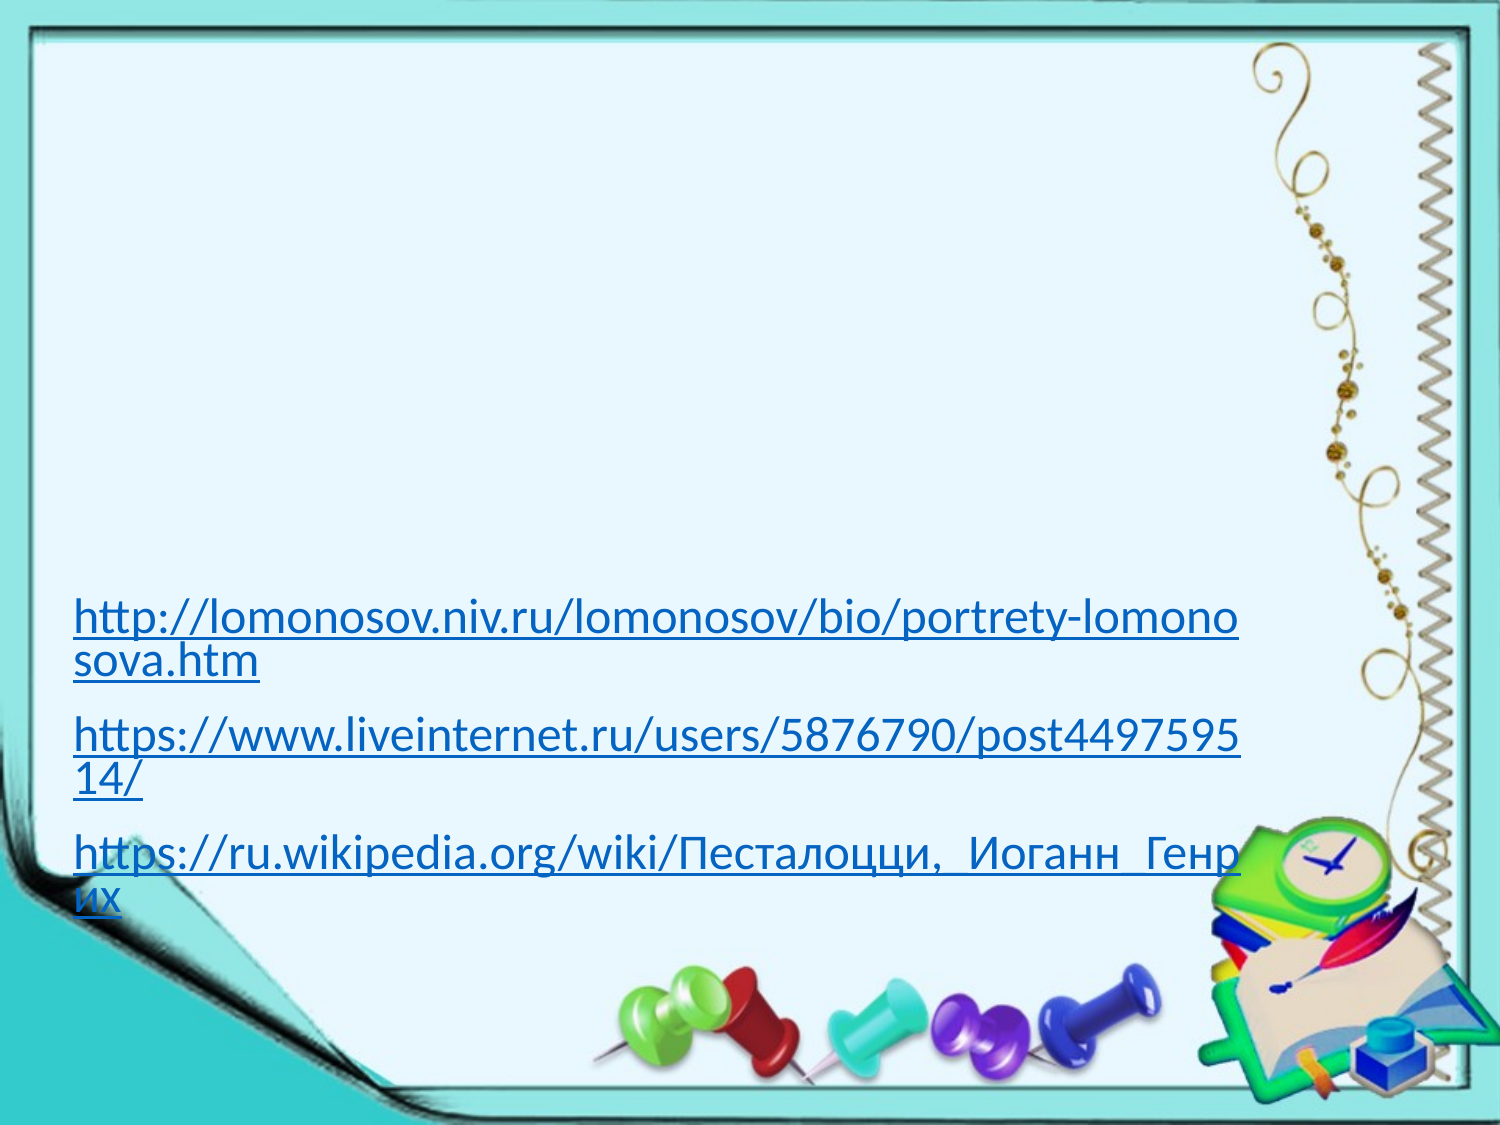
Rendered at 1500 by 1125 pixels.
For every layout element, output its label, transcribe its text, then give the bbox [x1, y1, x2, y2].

picture [0, 0, 1500, 1125]
list http://lomonosov.niv.ru/lomonosov/bio/portrety-lomonosova.htm https://www.liveinternet.ru/users/5876790/post449759514/ https://ru.wikipedia.org/wiki/Песталоцци,_Иоганн_Генрих [57, 582, 1259, 753]
